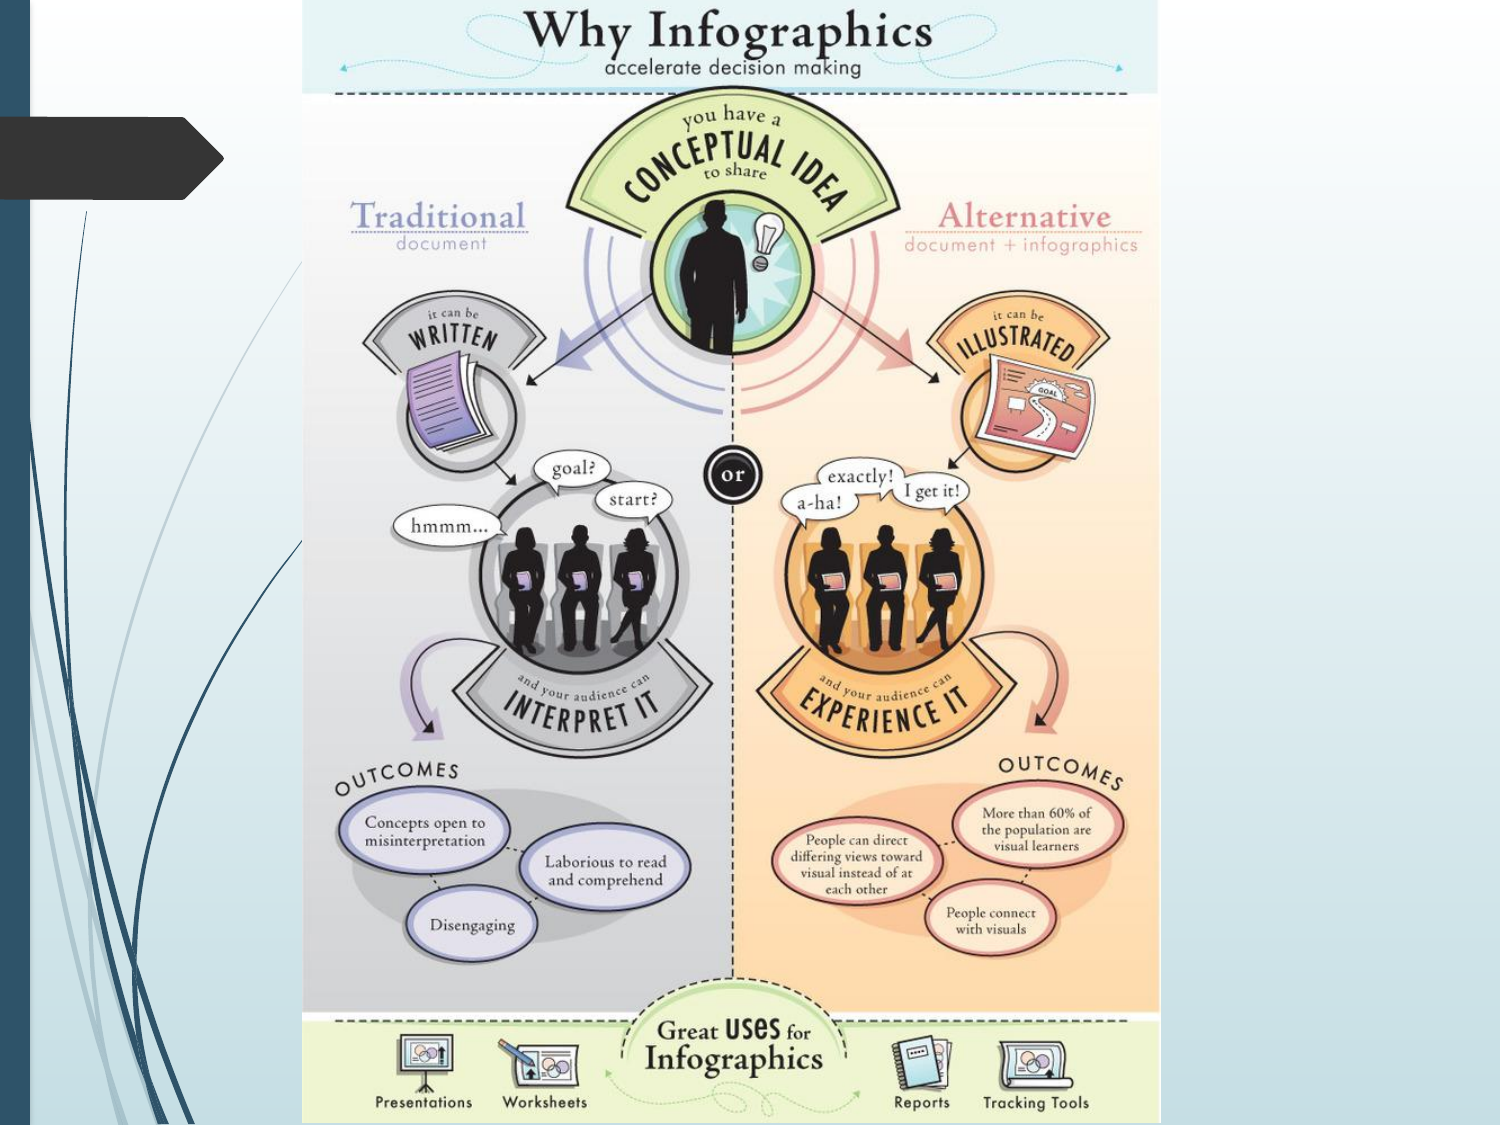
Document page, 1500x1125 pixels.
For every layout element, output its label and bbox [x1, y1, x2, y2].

picture [302, 0, 1161, 1124]
